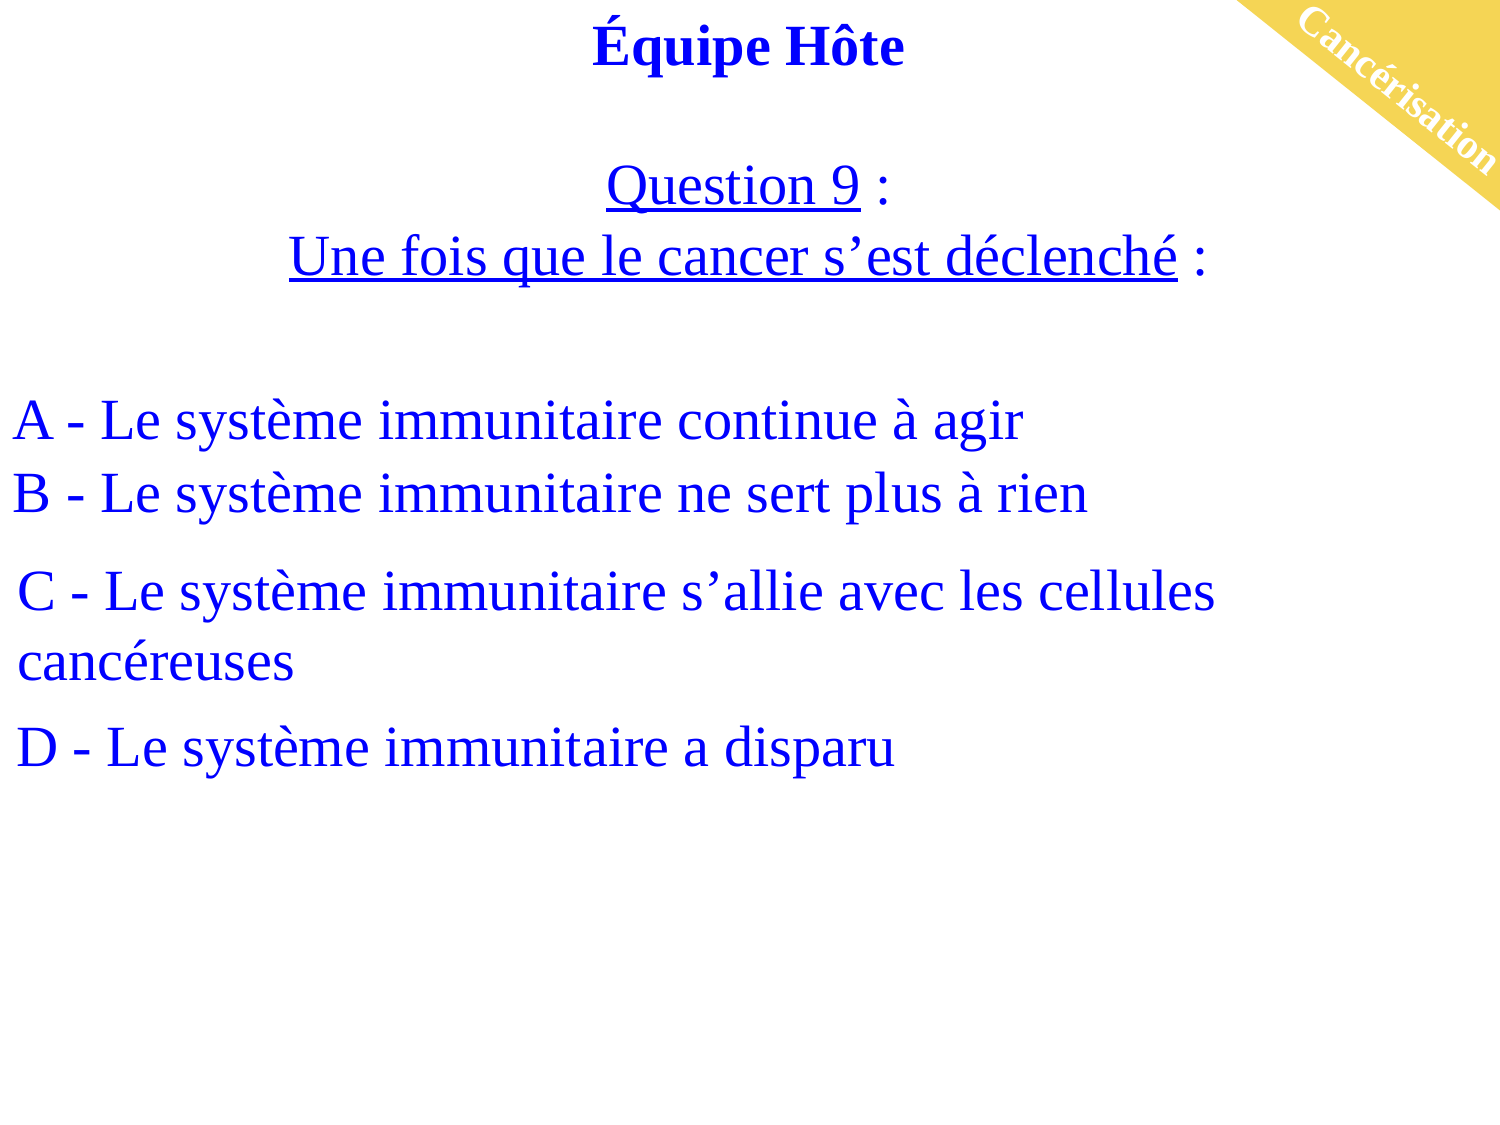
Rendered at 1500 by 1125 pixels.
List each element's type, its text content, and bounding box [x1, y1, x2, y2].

text_box [1233, 0, 1500, 214]
text_box Cancérisation [1272, 0, 1500, 203]
text_box C - Le système immunitaire s’allie avec les cellules cancéreuses [2, 544, 1500, 700]
text_box D - Le système immunitaire a disparu [1, 701, 1500, 786]
text_box A - Le système immunitaire continue à agir [0, 373, 1499, 447]
text_box B - Le système immunitaire ne sert plus à rien [0, 447, 1499, 532]
text_box Équipe Hôte Question 9 : Une fois que le cancer s’est déclenché : [0, 0, 1499, 294]
